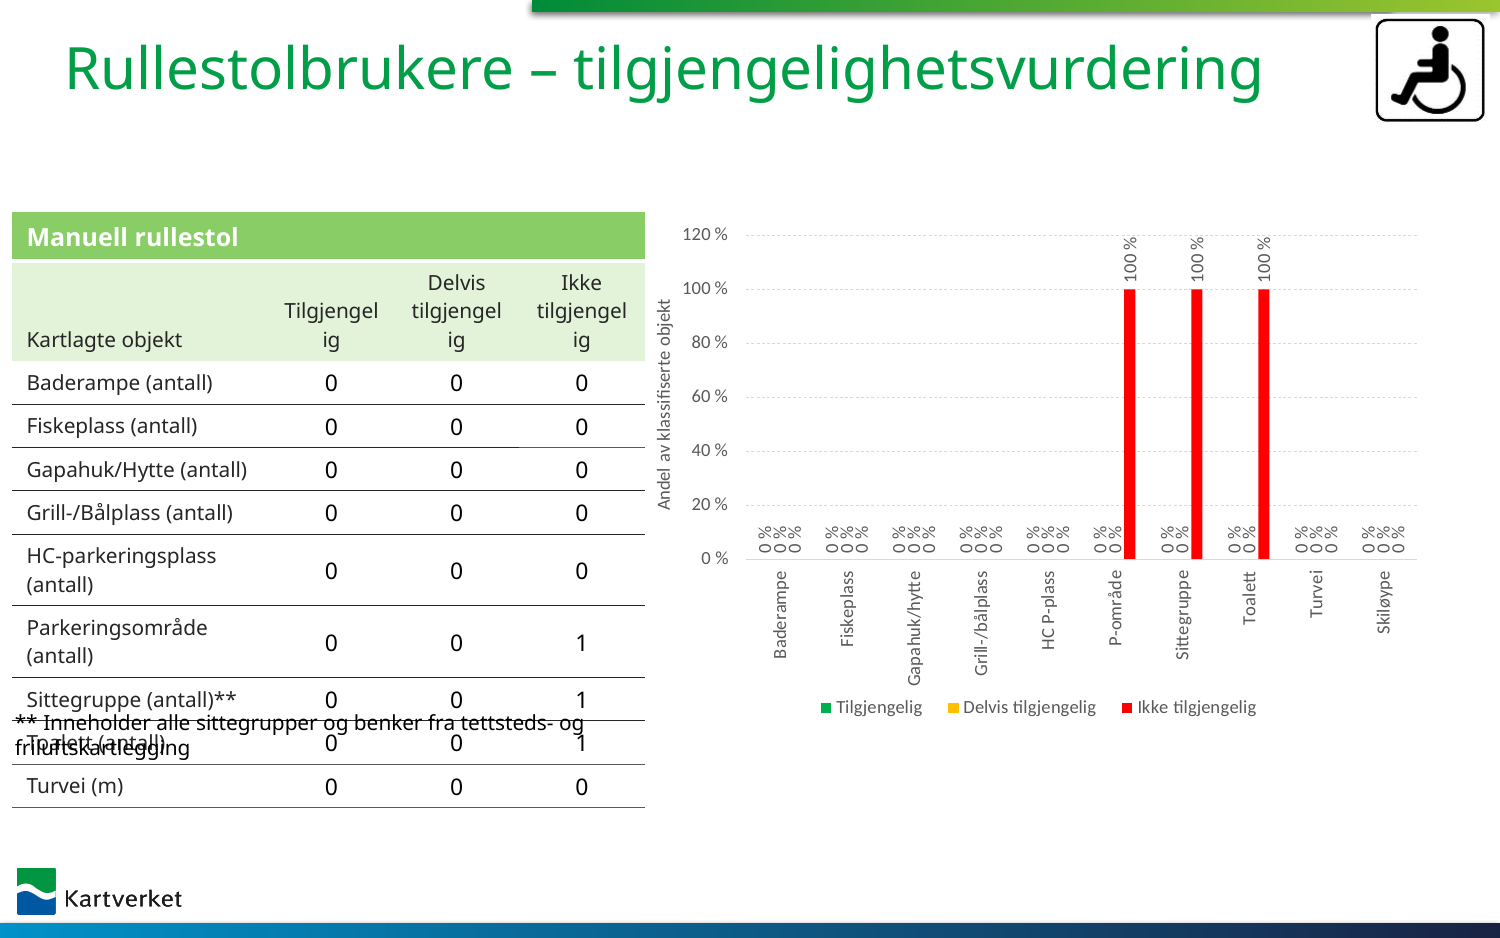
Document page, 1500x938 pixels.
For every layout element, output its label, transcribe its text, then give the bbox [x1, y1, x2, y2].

table_cell 0 [394, 678, 519, 702]
table_cell 0 [519, 448, 638, 490]
table_cell 0 [269, 678, 394, 702]
table_cell 0 [269, 405, 394, 447]
table_cell Delvis tilgjengelig [394, 263, 519, 361]
text_box Rullestolbrukere – tilgjengelighetsvurdering [49, 12, 1372, 109]
picture [643, 218, 1427, 728]
table_cell 0 [394, 405, 519, 447]
table_cell 0 [519, 405, 638, 447]
table_cell 0 [269, 361, 394, 404]
table_cell 0 [269, 606, 394, 677]
table_cell 0 [519, 535, 638, 605]
table_cell Baderampe (antall) [12, 361, 269, 404]
table_cell HC-parkeringsplass (antall) [12, 535, 269, 605]
table_cell 0 [269, 768, 394, 807]
table_cell 1 [519, 606, 638, 677]
table_cell 0 [394, 361, 519, 404]
table_cell 0 [269, 491, 394, 534]
table_cell 0 [394, 448, 519, 490]
table_cell Ikke tilgjengelig [519, 263, 638, 361]
table_cell Parkeringsområde (antall) [12, 606, 269, 677]
table_cell Gapahuk/Hytte (antall) [12, 448, 269, 490]
table_cell 0 [269, 448, 394, 490]
table_cell 0 [394, 491, 519, 534]
table_cell 0 [519, 361, 638, 404]
picture [1371, 13, 1491, 127]
table_cell Turvei (m) [12, 768, 269, 807]
table_cell 0 [394, 535, 519, 605]
table_cell 1 [519, 678, 638, 702]
table_cell 0 [394, 768, 519, 807]
table_cell Fiskeplass (antall) [12, 405, 269, 447]
table_cell Grill-/Bålplass (antall) [12, 491, 269, 534]
text_box ** Inneholder alle sittegrupper og benker fra tettsteds- og friluftskartlegging [0, 702, 745, 768]
table_cell Sittegruppe (antall)** [12, 678, 269, 702]
table_cell Kartlagte objekt [12, 263, 269, 361]
table_cell 0 [519, 491, 638, 534]
table_cell 0 [519, 768, 645, 807]
table_cell 0 [269, 535, 394, 605]
table_header Manuell rullestol [12, 212, 645, 259]
table_cell Tilgjengelig [269, 263, 394, 361]
table_cell 0 [394, 606, 519, 677]
